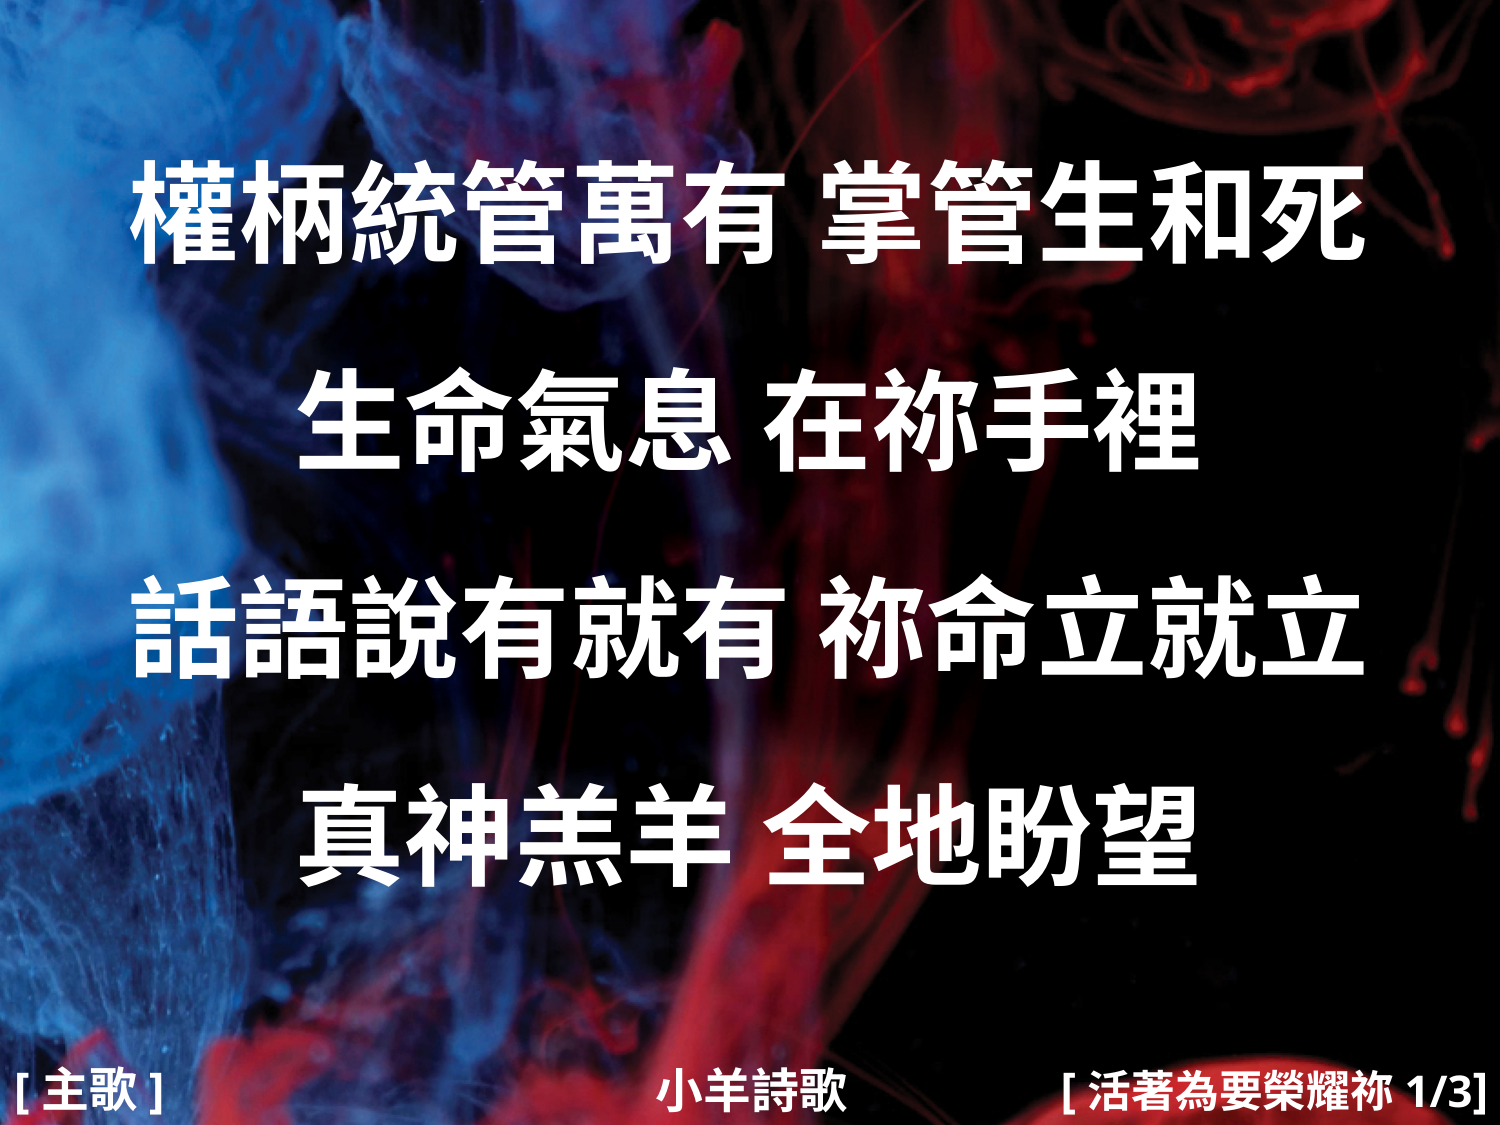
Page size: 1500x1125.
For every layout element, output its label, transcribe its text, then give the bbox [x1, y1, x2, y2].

picture [0, 0, 1500, 1052]
text_box [主歌] [0, 1052, 205, 1125]
text_box [活著為要榮耀祢1/3] [205, 1052, 1500, 1125]
text_box 權柄統管萬有 掌管生和死 生命氣息 在祢手裡 話語說有就有 祢命立就立 真神羔羊 全地盼望 [0, 137, 1499, 931]
